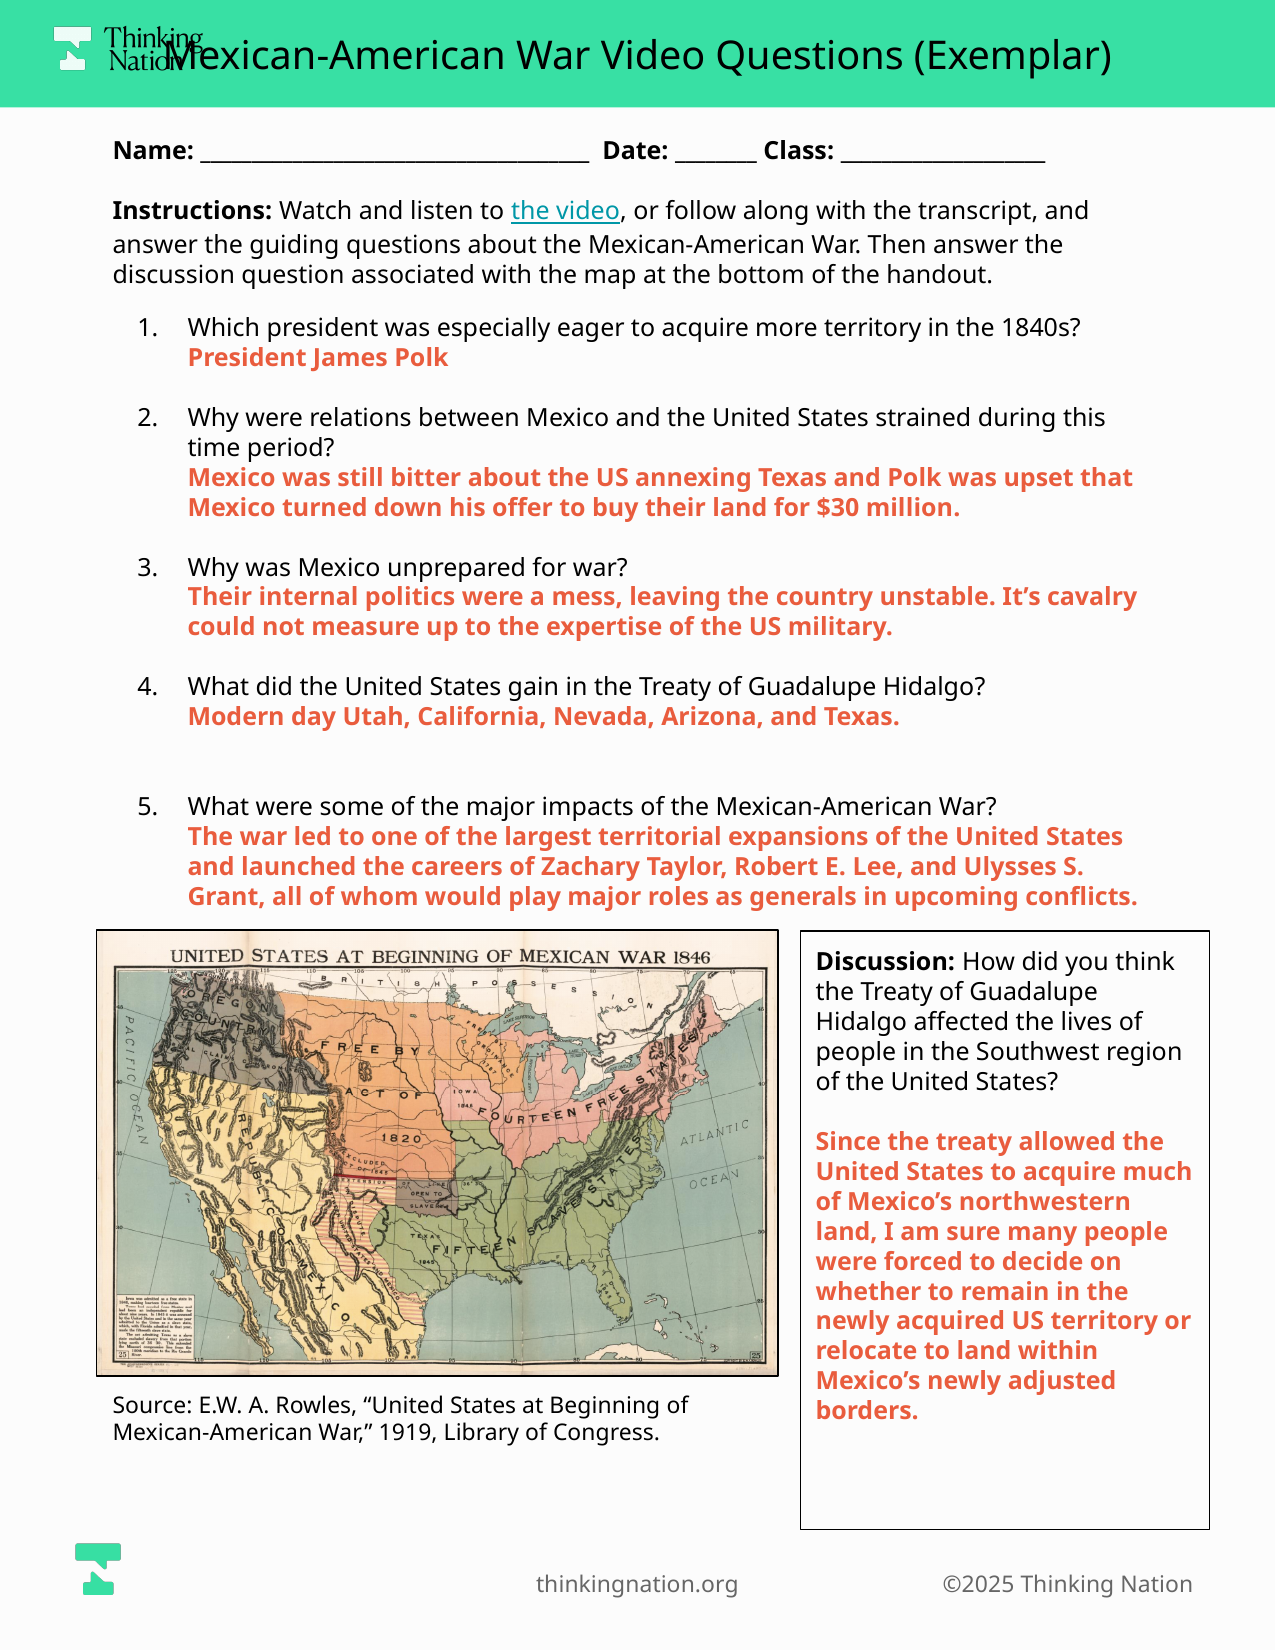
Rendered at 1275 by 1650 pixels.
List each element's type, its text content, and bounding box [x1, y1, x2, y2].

text_box Which president was especially eager to acquire more territory in the 1840s? President James Polk Why were relations between Mexico and the United States strained during this time period? Mexico was still bitter about the US annexing Texas and Polk was upset that Mexico turned down his offer to buy their land for $30 million. Why was Mexico unprepared for war? Their internal politics were a mess, leaving the country unstable. It’s cavalry could not measure up to the expertise of the US military. What did the United States gain in the Treaty of Guadalupe Hidalgo? Modern day Utah, California, Nevada, Arizona, and Texas. What were some of the major impacts of the Mexican-American War? The war led to one of the largest territorial expansions of the United States and launched the careers of Zachary Taylor, Robert E. Lee, and Ulysses S. Grant, all of whom would play major roles as generals in upcoming conflicts. [97, 296, 1178, 896]
text_box ©2025 Thinking Nation [907, 1553, 1210, 1605]
text_box thinkingnation.org [486, 1553, 789, 1605]
text_box Source: E.W. A. Rowles, “United States at Beginning of Mexican-American War,” 1919, Library of Congress. [97, 1383, 778, 1461]
picture [97, 930, 778, 1376]
text_box Discussion: How did you think the Treaty of Guadalupe Hidalgo affected the lives of people in the Southwest region of the United States? Since the treaty allowed the United States to acquire much of Mexico’s northwestern land, I am sure many people were forced to decide on whether to remain in the newly acquired US territory or relocate to land within Mexico’s newly adjusted borders. [800, 930, 1210, 1530]
picture [62, 1533, 134, 1605]
text_box Name: ______________________________________ Date: ________ Class: ____________________ Instructions: Watch and listen to the video, or follow along with the transcript, and answer the guiding questions about the Mexican-American War. Then answer the discussion question associated with the map at the bottom of the handout. [97, 119, 1178, 296]
text_box Mexican-American War Video Questions (Exemplar) [0, 0, 1275, 108]
picture [36, 12, 208, 84]
